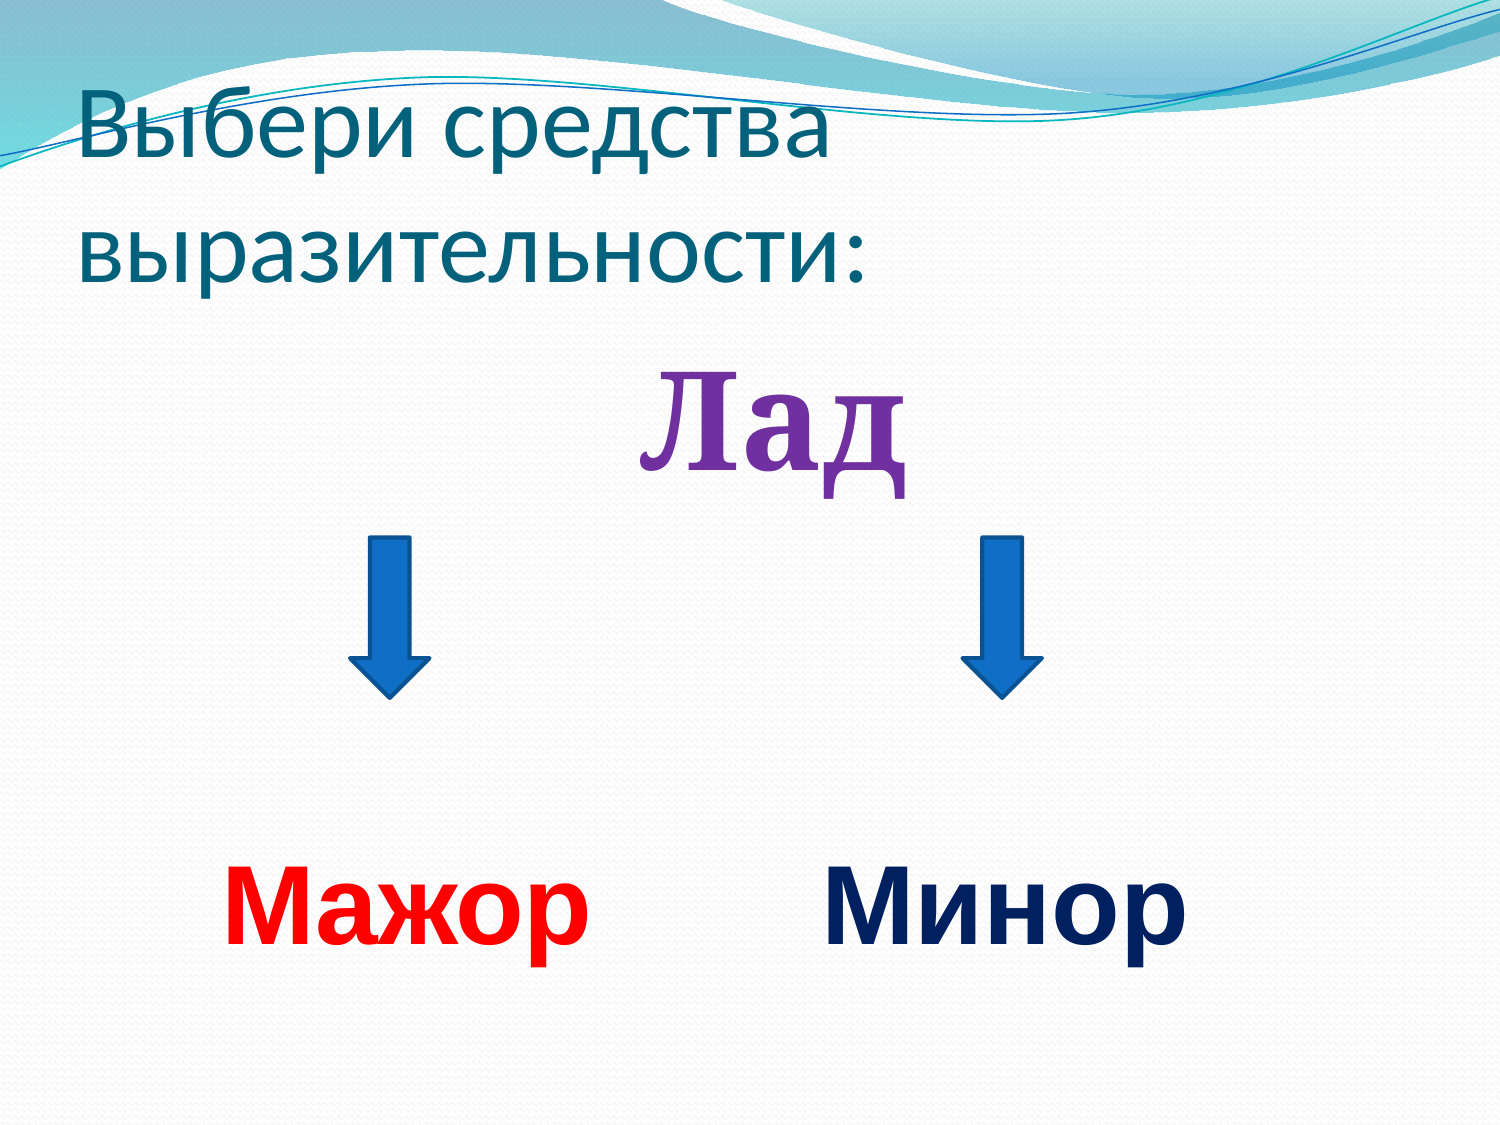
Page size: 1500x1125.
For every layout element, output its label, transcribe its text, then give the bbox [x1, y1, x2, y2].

text_box [348, 535, 432, 700]
list Лад [74, 324, 1426, 1046]
text_box Минор [712, 824, 1325, 975]
text_box Мажор [112, 824, 675, 975]
title Выбери средства выразительности: [74, 115, 1426, 304]
text_box [960, 535, 1044, 700]
